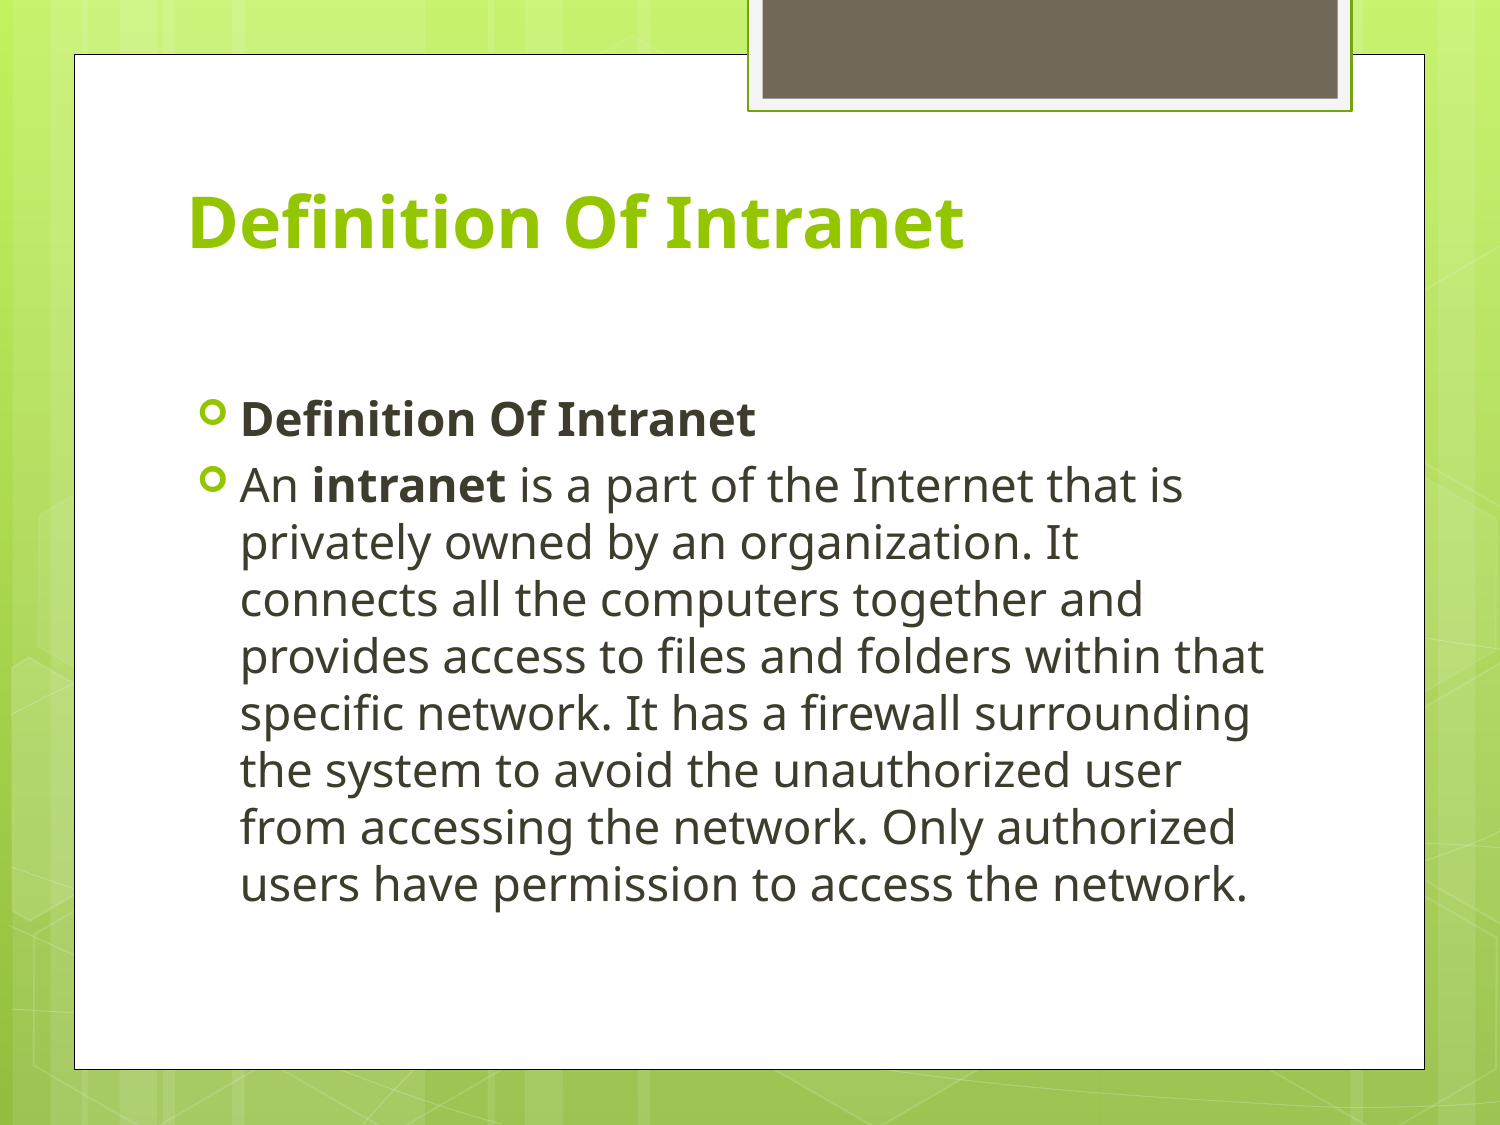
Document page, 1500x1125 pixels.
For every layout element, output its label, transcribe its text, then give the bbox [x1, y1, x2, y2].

title Definition Of Intranet [171, 168, 1324, 357]
list Definition Of Intranet An intranet is a part of the Internet that is privately owned by an organization. It connects all the computers together and provides access to files and folders within that specific network. It has a firewall surrounding the system to avoid the unauthorized user from accessing the network. Only authorized users have permission to access the network. [171, 381, 1283, 957]
